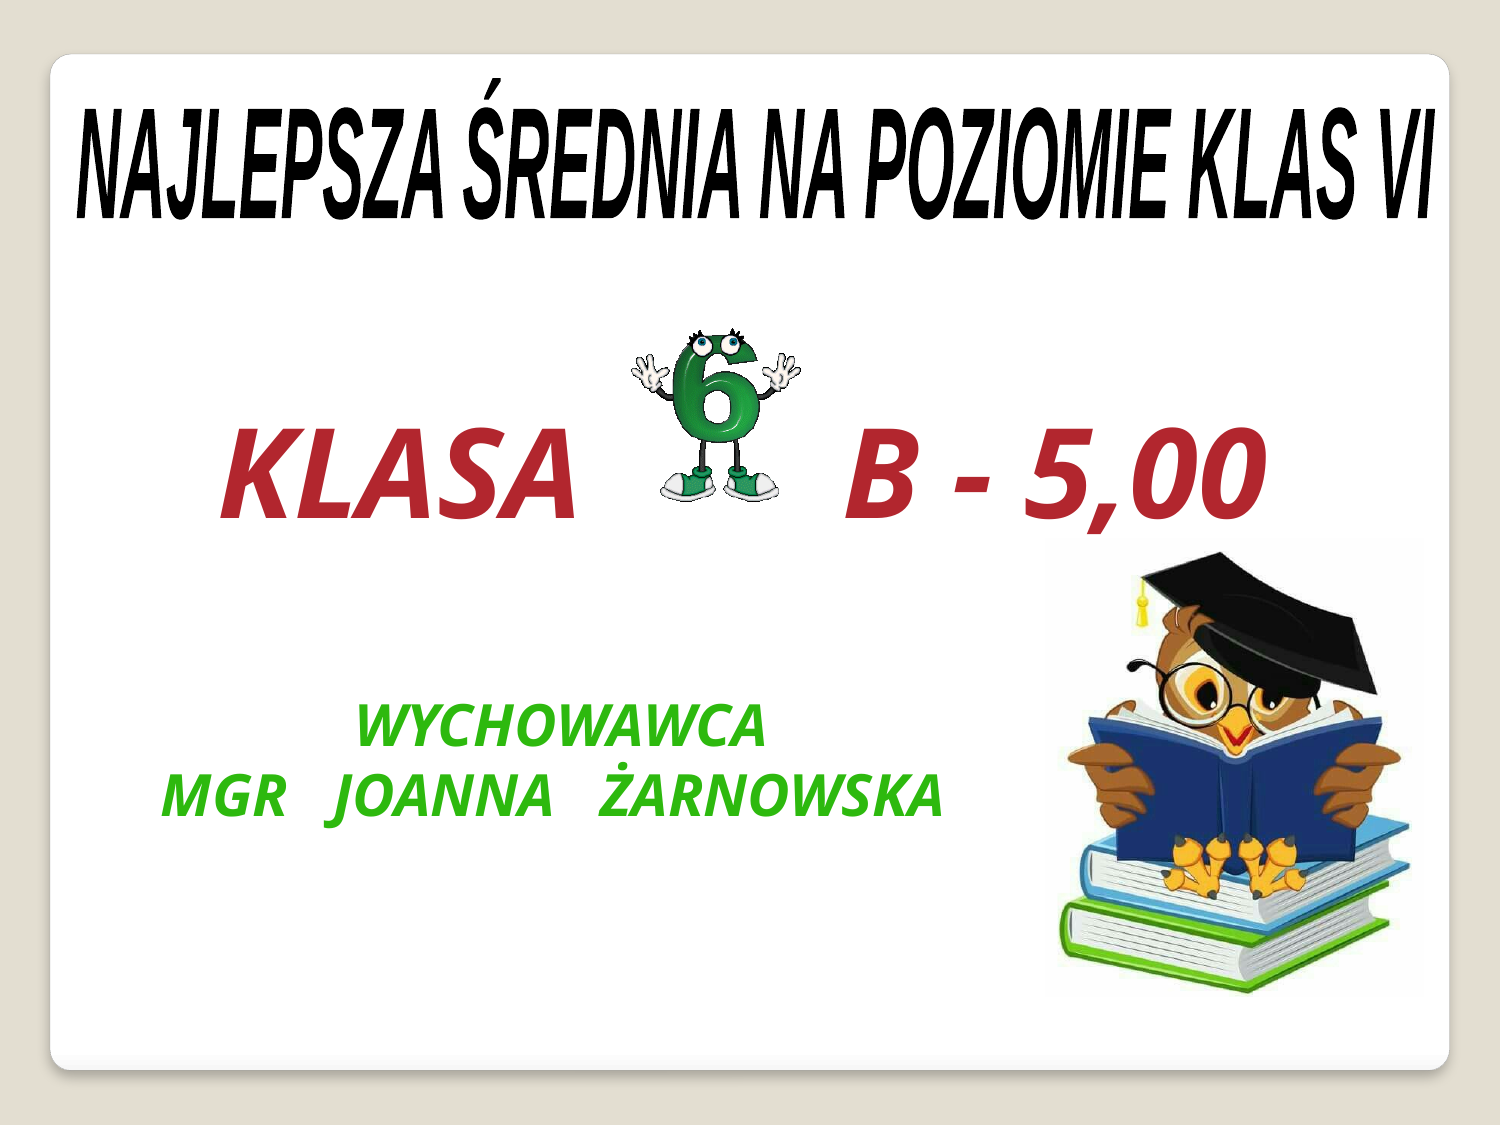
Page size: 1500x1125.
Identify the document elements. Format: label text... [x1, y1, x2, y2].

text_box KLASA B - 5,00 [202, 386, 1283, 552]
picture [608, 301, 819, 506]
picture [1045, 538, 1424, 997]
text_box WYCHOWAWCA MGR JOANNA ŻARNOWSKA [135, 680, 987, 836]
